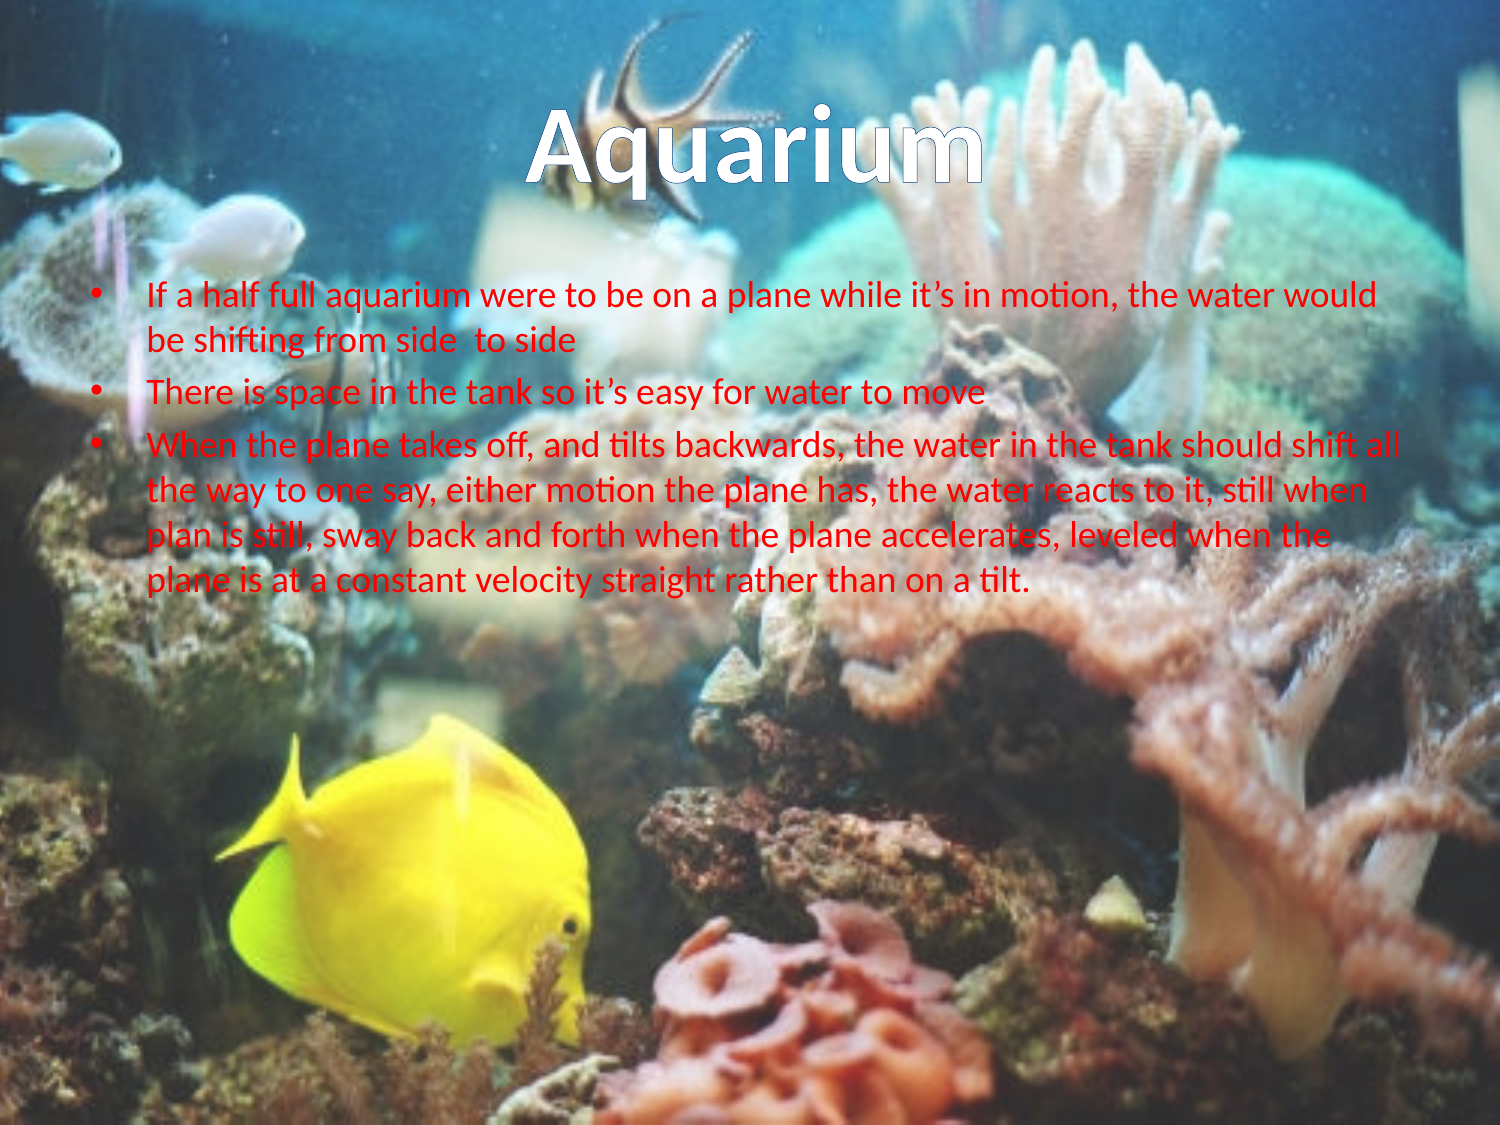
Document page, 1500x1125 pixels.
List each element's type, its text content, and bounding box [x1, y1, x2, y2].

list If a half full aquarium were to be on a plane while it’s in motion, the water would be shifting from side to side There is space in the tank so it’s easy for water to move When the plane takes off, and tilts backwards, the water in the tank should shift all the way to one say, either motion the plane has, the water reacts to it, still when plan is still, sway back and forth when the plane accelerates, leveled when the plane is at a constant velocity straight rather than on a tilt. [75, 262, 1425, 1005]
text_box Aquarium [509, 62, 1004, 213]
